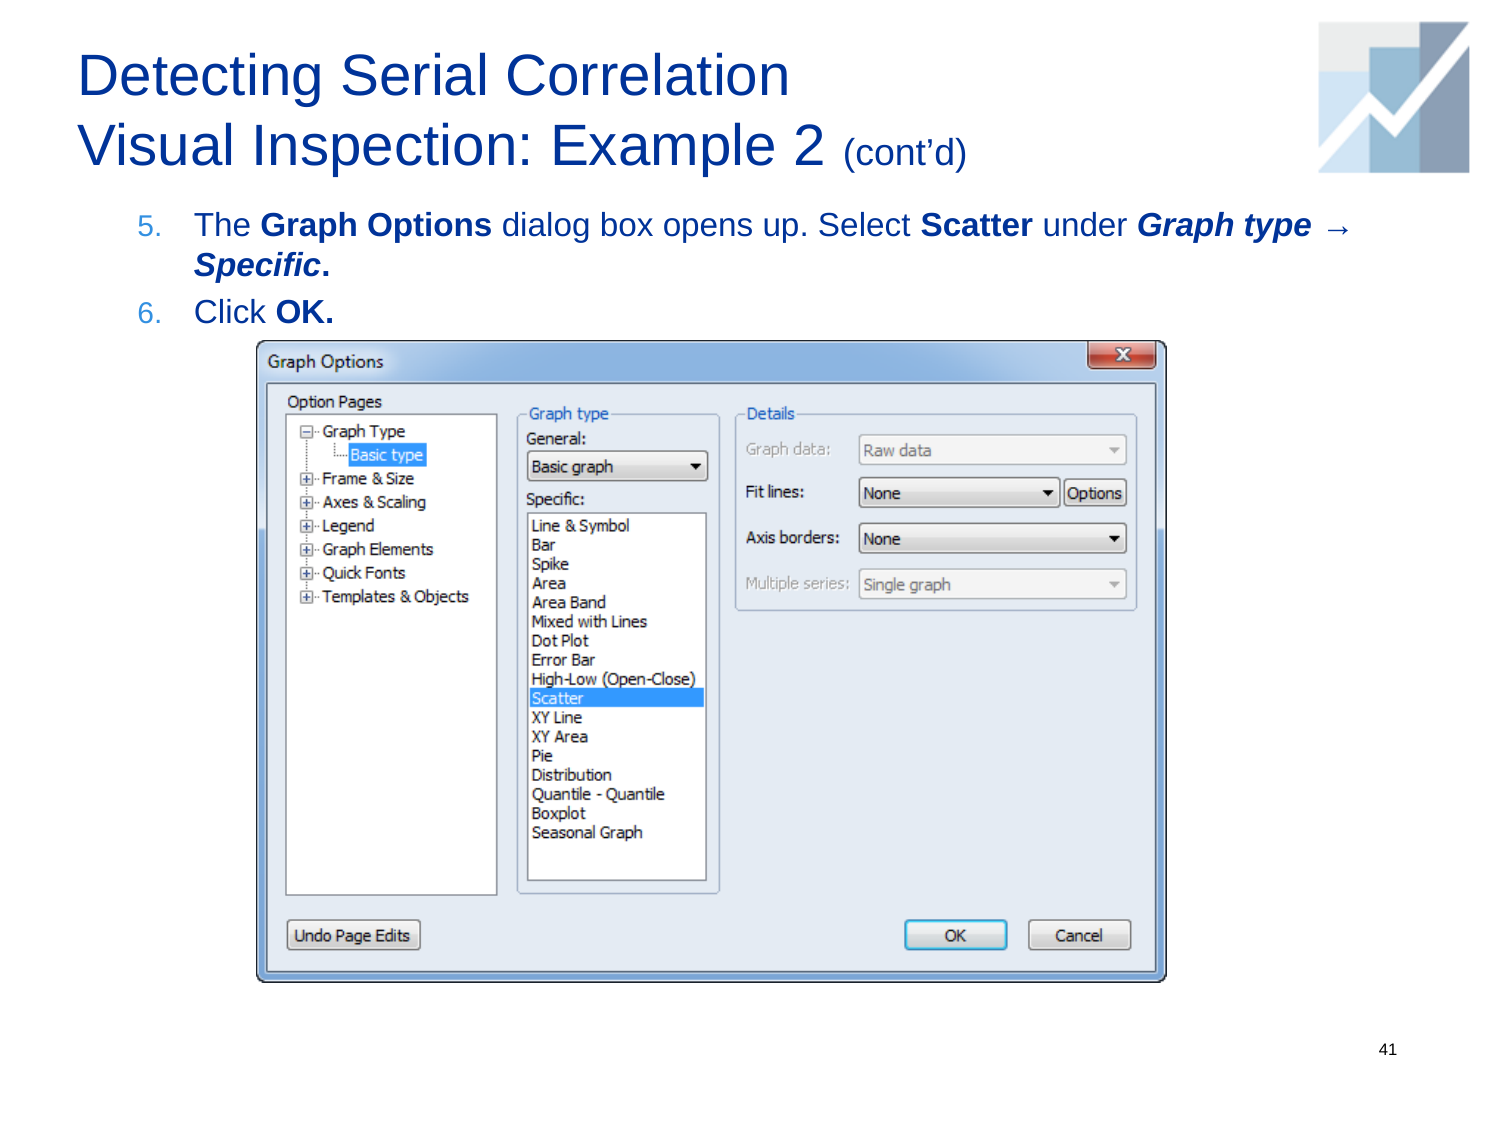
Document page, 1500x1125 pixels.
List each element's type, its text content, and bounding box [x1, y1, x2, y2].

title Detecting Serial Correlation Visual Inspection: Example 2 (cont’d) [62, 0, 1297, 185]
picture [256, 340, 1168, 984]
picture [1300, 11, 1479, 181]
slide_number 41 [1262, 1015, 1413, 1067]
text_box The Graph Options dialog box opens up. Select Scatter under Graph type → Specific. Click OK. [48, 195, 1431, 1010]
